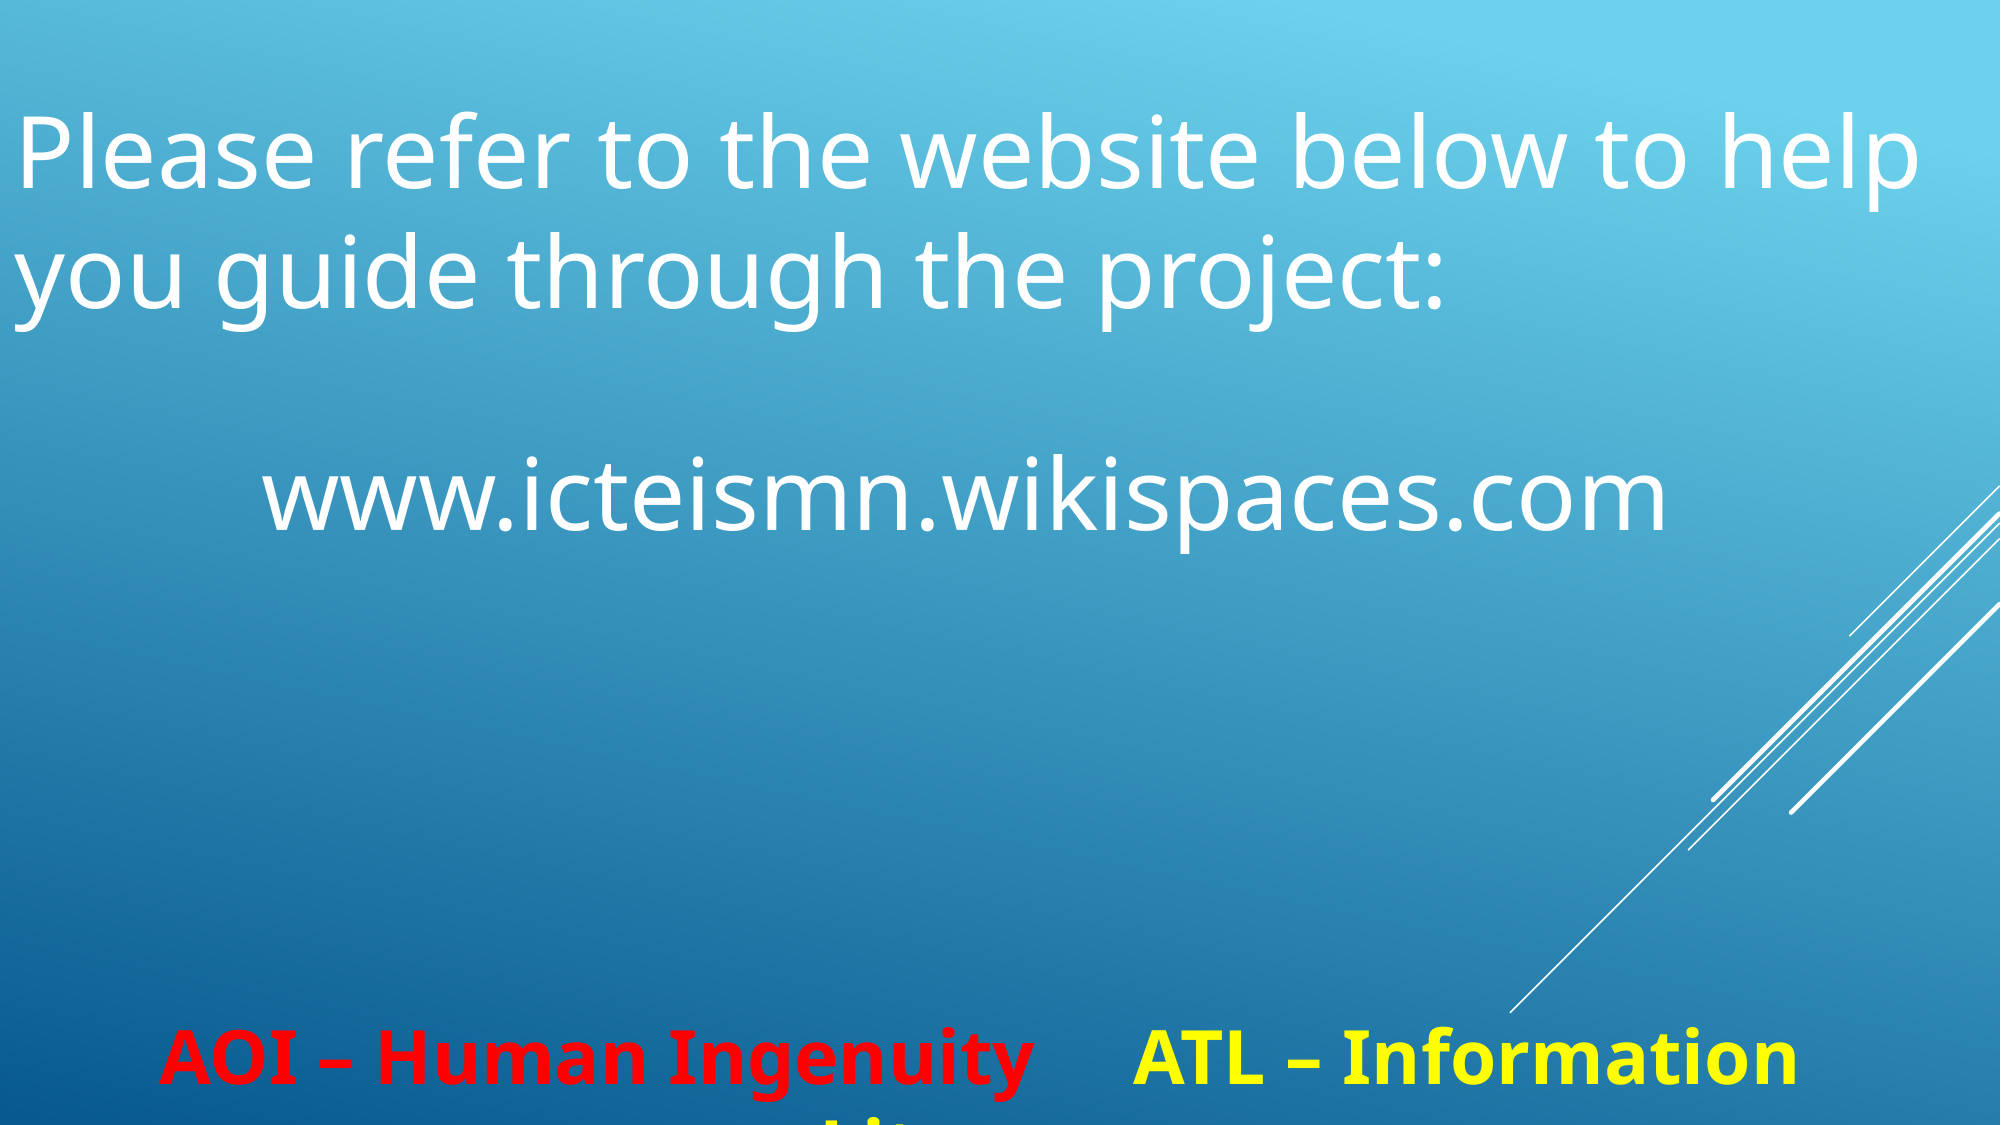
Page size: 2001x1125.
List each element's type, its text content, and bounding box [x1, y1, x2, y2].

text_box www.icteismn.wikispaces.com [114, 422, 1819, 558]
text_box AOI – Human Ingenuity ATL – Information Literacy [0, 1002, 1961, 1125]
text_box Please refer to the website below to help you guide through the project: [0, 81, 1961, 336]
